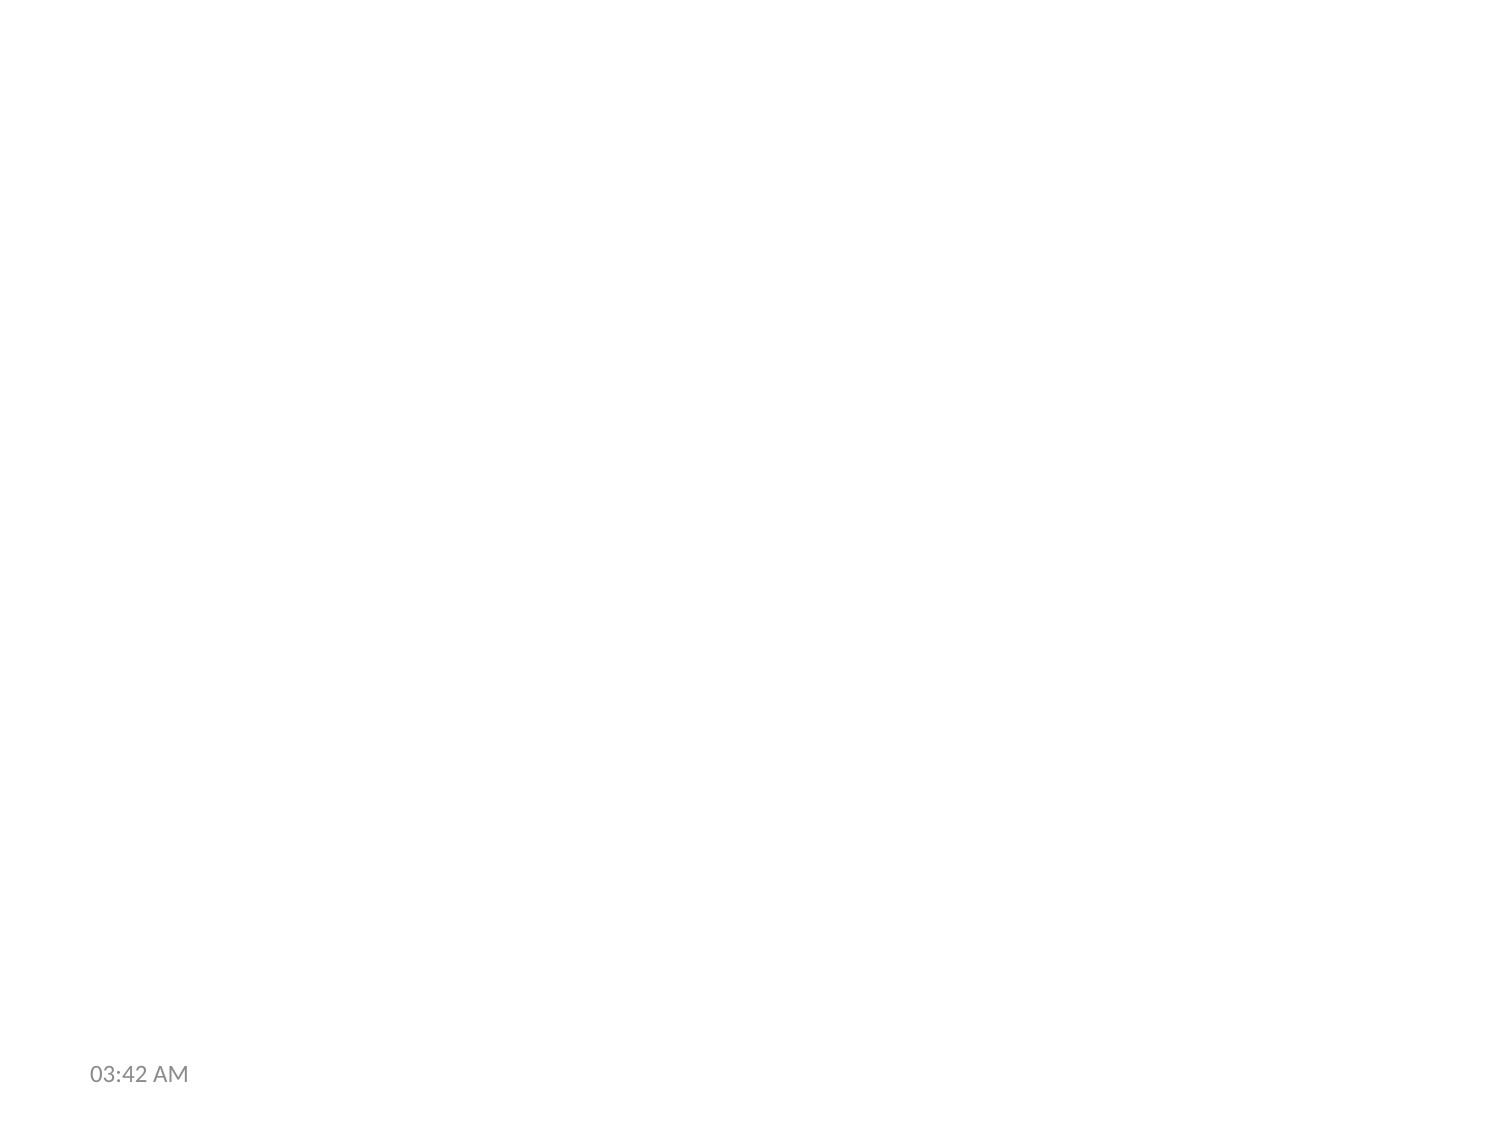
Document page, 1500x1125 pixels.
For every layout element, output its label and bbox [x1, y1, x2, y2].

slide_number [75, 1042, 425, 1103]
